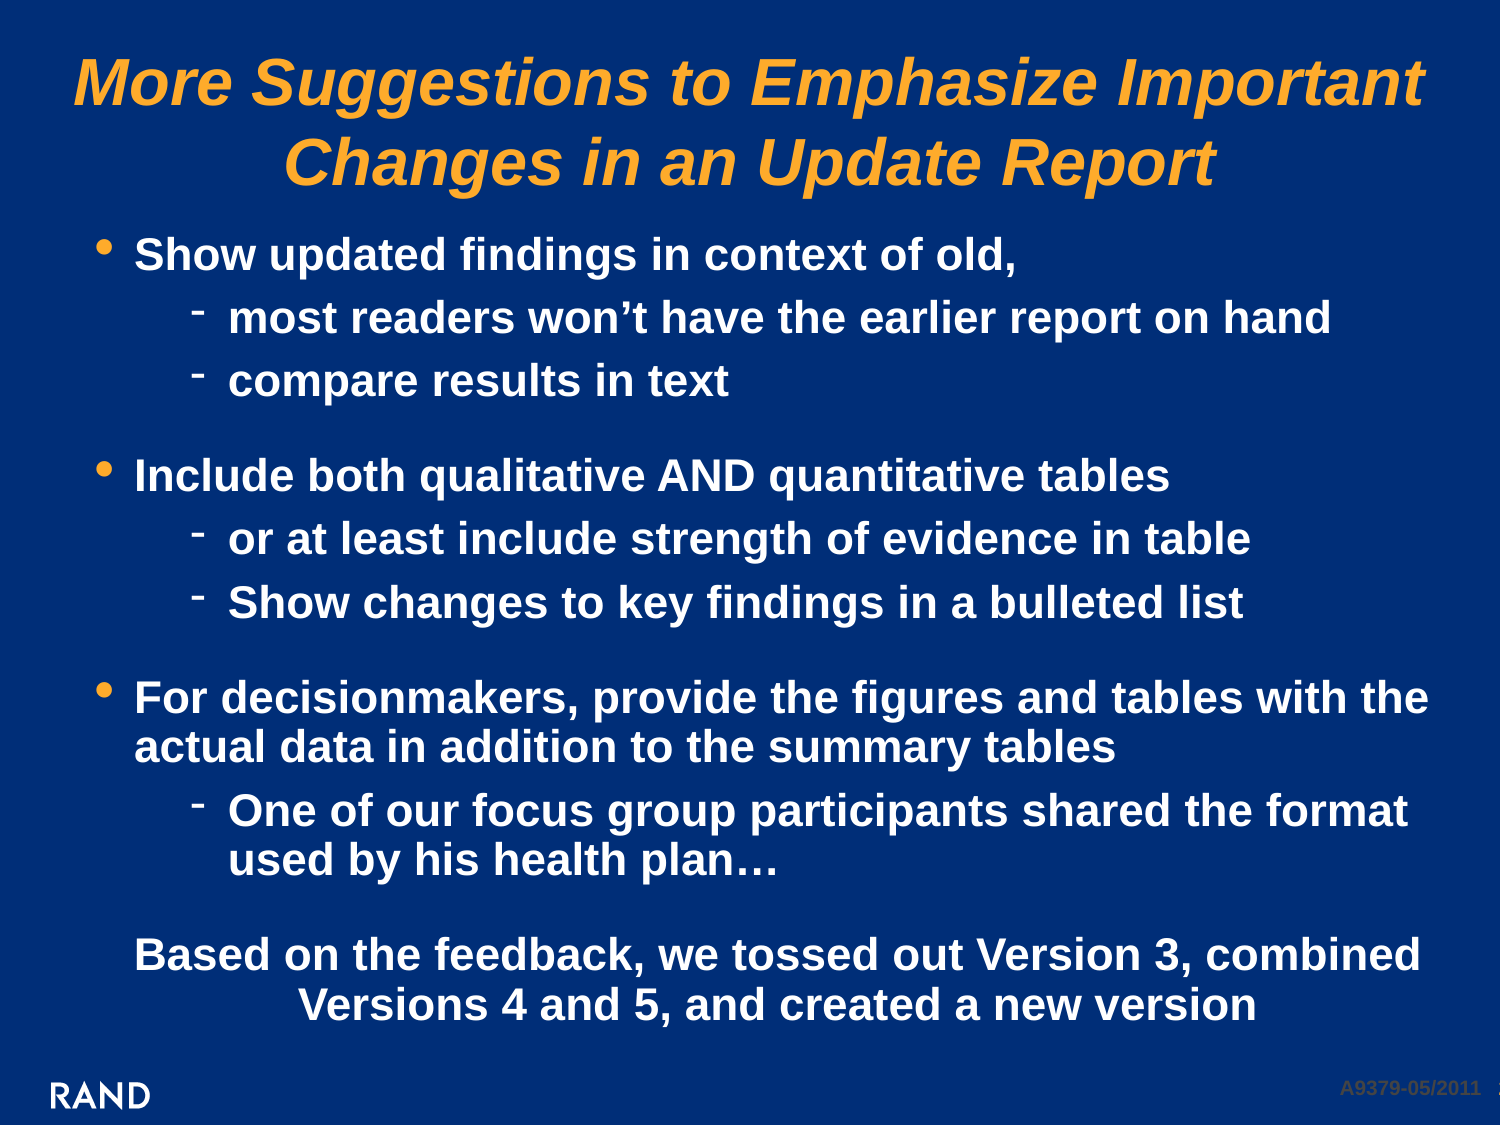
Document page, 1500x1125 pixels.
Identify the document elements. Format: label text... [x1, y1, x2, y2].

picture [50, 1079, 151, 1110]
title More Suggestions to Emphasize Important Changes in an Update Report [0, 24, 1500, 213]
list Show updated findings in context of old, most readers won’t have the earlier report on hand compare results in text Include both qualitative AND quantitative tables or at least include strength of evidence in table Show changes to key findings in a bulleted list For decisionmakers, provide the figures and tables with the actual data in addition to the summary tables One of our focus group participants shared the format used by his health plan… Based on the feedback, we tossed out Version 3, combined Versions 4 and 5, and created a new version [25, 222, 1475, 1063]
